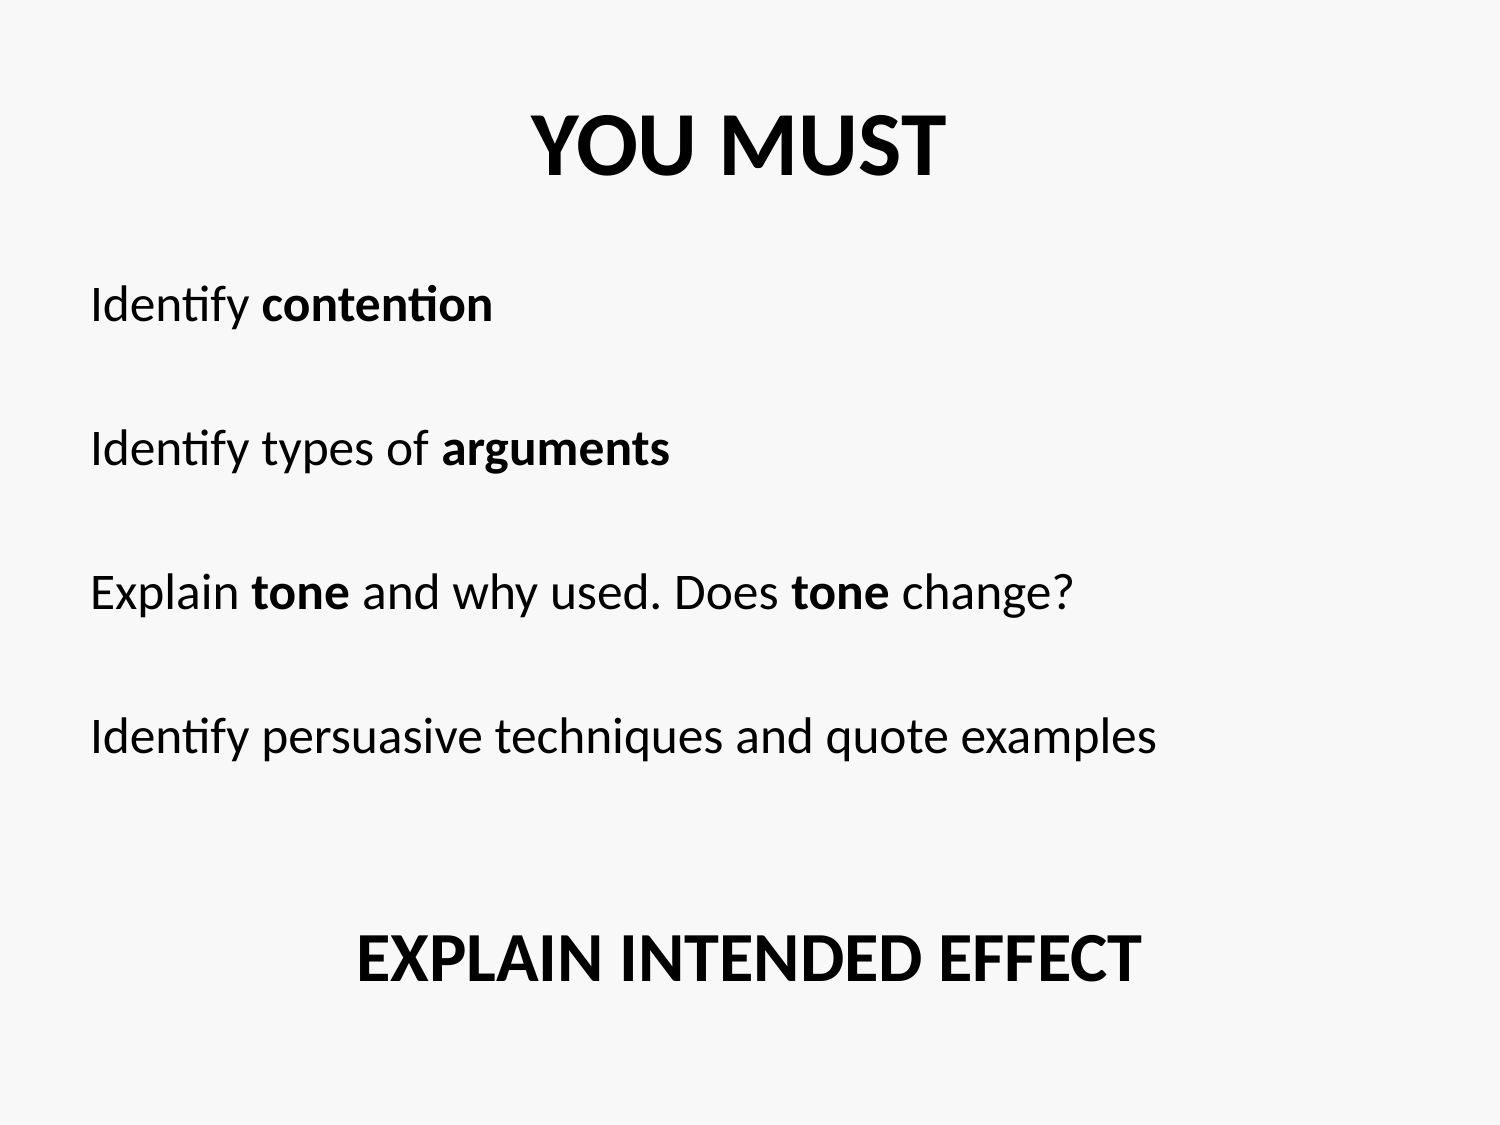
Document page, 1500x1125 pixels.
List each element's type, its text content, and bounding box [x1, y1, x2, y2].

title YOU MUST [75, 45, 1425, 233]
list Identify contention Identify types of arguments Explain tone and why used. Does tone change? Identify persuasive techniques and quote examples EXPLAIN INTENDED EFFECT [75, 262, 1425, 1005]
